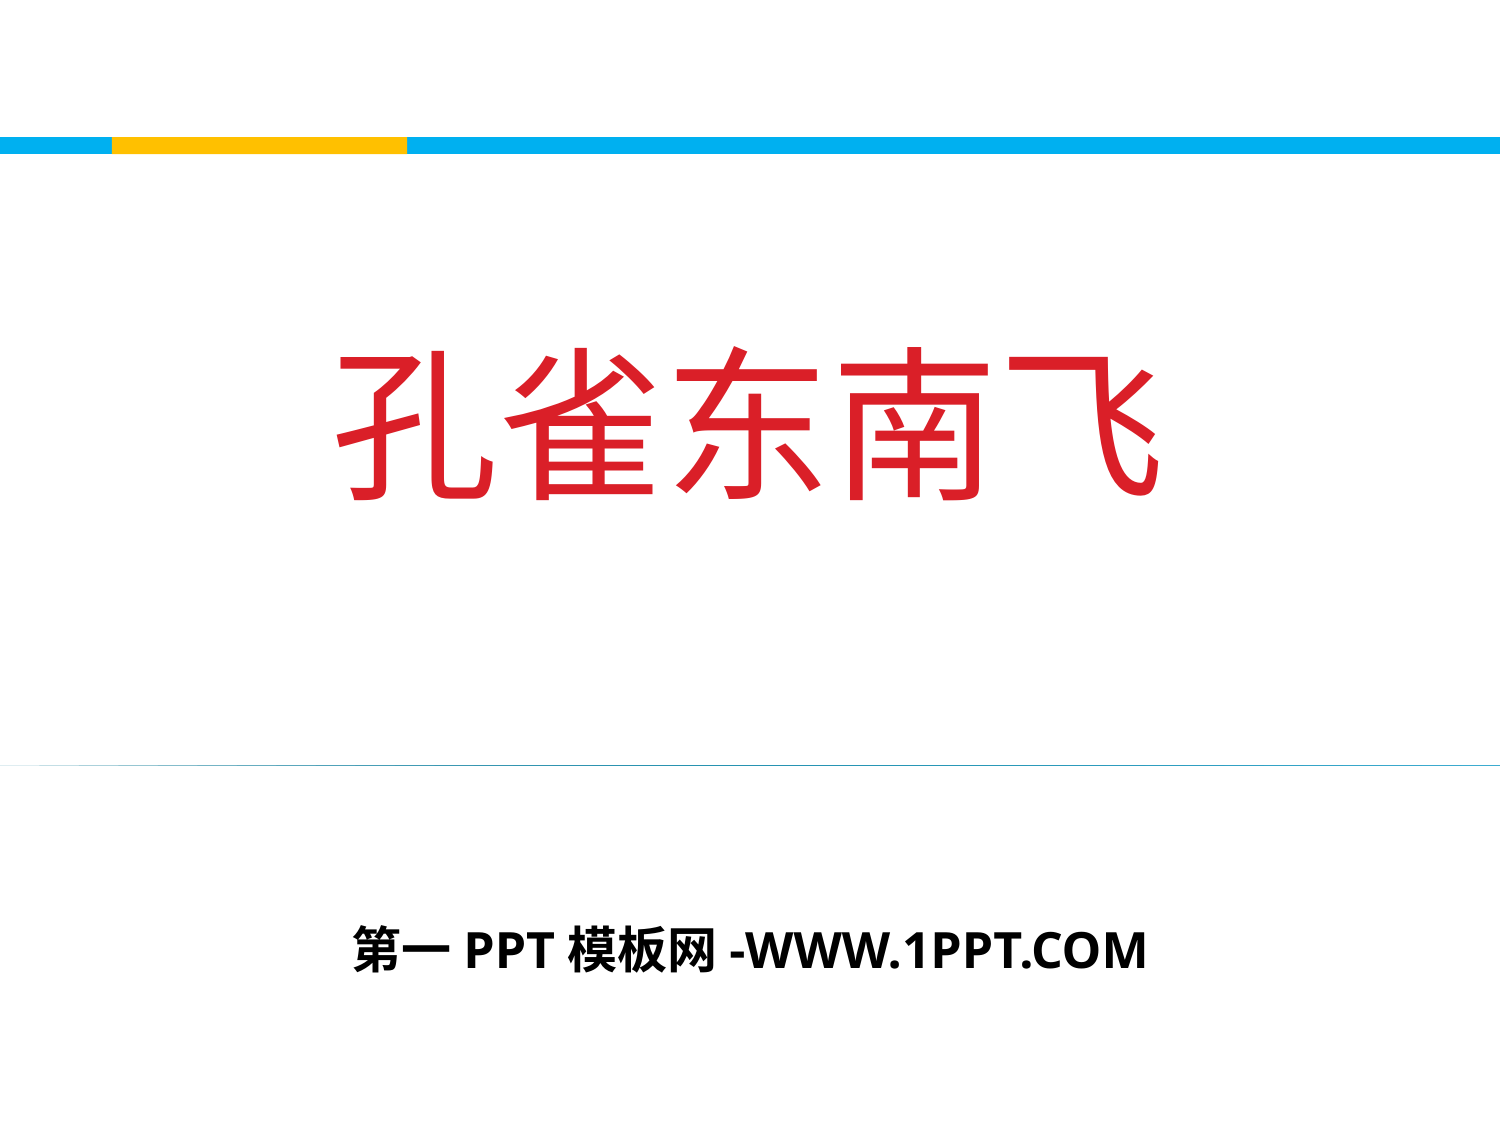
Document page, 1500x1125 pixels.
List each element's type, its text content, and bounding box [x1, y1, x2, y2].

text_box 孔雀东南飞 [0, 349, 1500, 492]
text_box 第一PPT模板网-WWW.1PPT.COM [0, 904, 1500, 986]
text_box [111, 137, 408, 155]
text_box [0, 137, 111, 154]
text_box [408, 137, 1500, 154]
